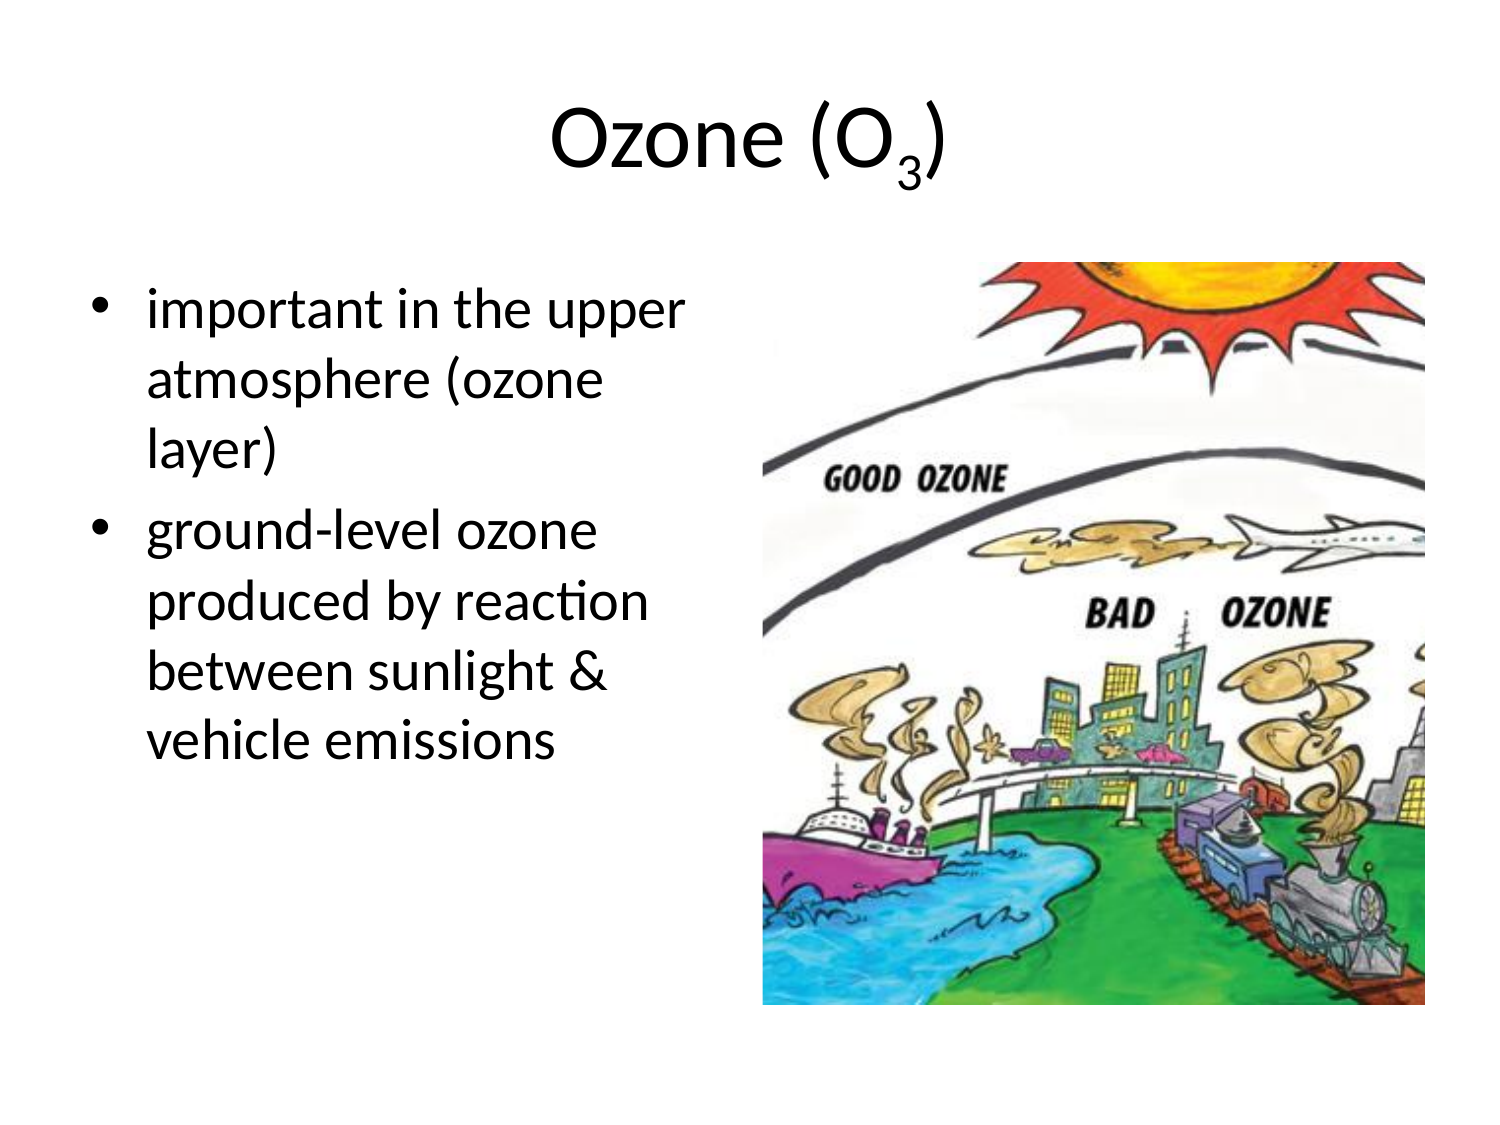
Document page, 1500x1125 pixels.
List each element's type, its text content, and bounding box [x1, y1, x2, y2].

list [762, 262, 1426, 1006]
list important in the upper atmosphere (ozone layer) ground-level ozone produced by reaction between sunlight & vehicle emissions [75, 262, 738, 1005]
title Ozone (O3) [75, 45, 1425, 233]
